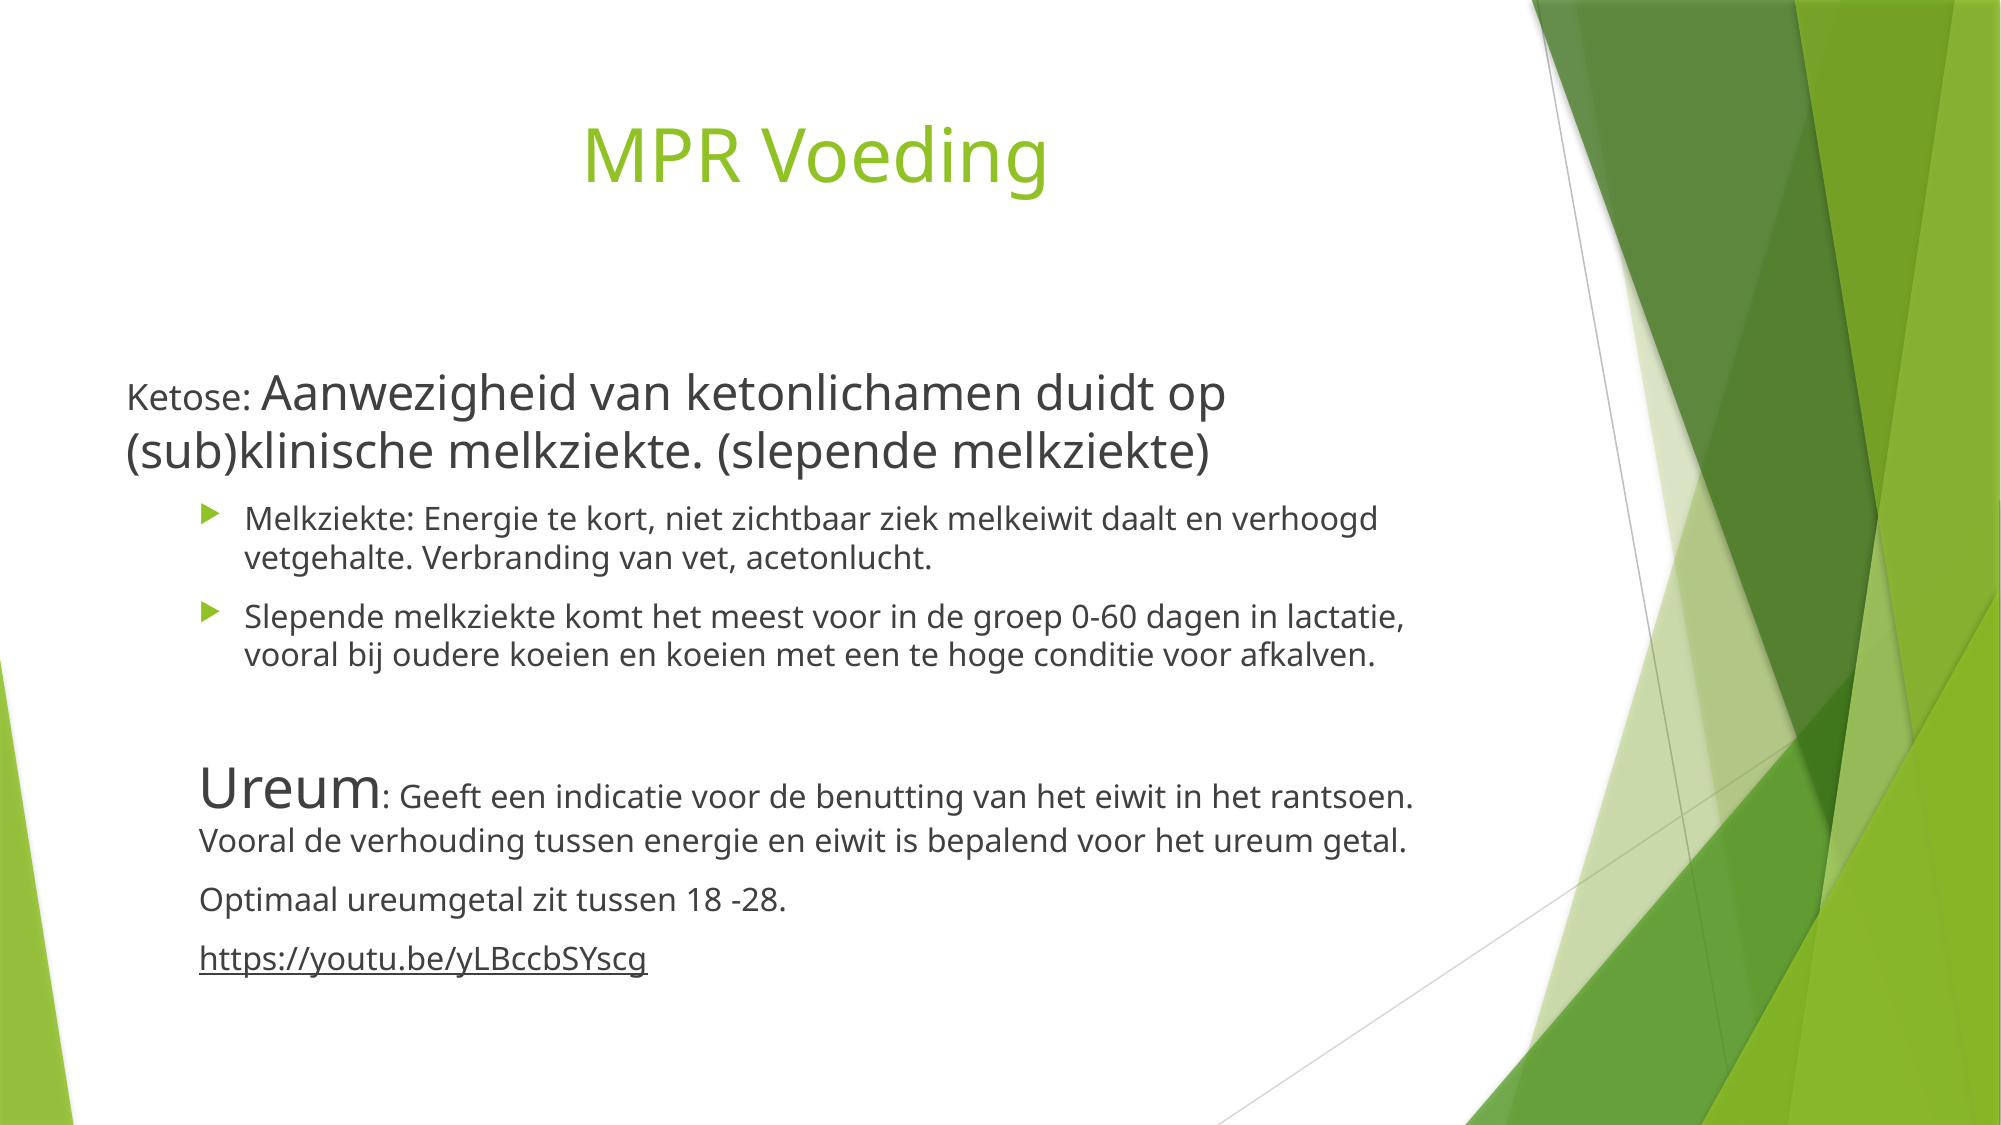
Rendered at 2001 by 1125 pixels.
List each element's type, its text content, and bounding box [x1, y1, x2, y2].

title MPR Voeding [111, 99, 1522, 317]
list Ketose: Aanwezigheid van ketonlichamen duidt op (sub)klinische melkziekte. (slepende melkziekte) Melkziekte: Energie te kort, niet zichtbaar ziek melkeiwit daalt en verhoogd vetgehalte. Verbranding van vet, acetonlucht. Slepende melkziekte komt het meest voor in de groep 0-60 dagen in lactatie, vooral bij oudere koeien en koeien met een te hoge conditie voor afkalven. Ureum: Geeft een indicatie voor de benutting van het eiwit in het rantsoen. Vooral de verhouding tussen energie en eiwit is bepalend voor het ureum getal. Optimaal ureumgetal zit tussen 18 -28. https://youtu.be/yLBccbSYscg [111, 354, 1522, 992]
